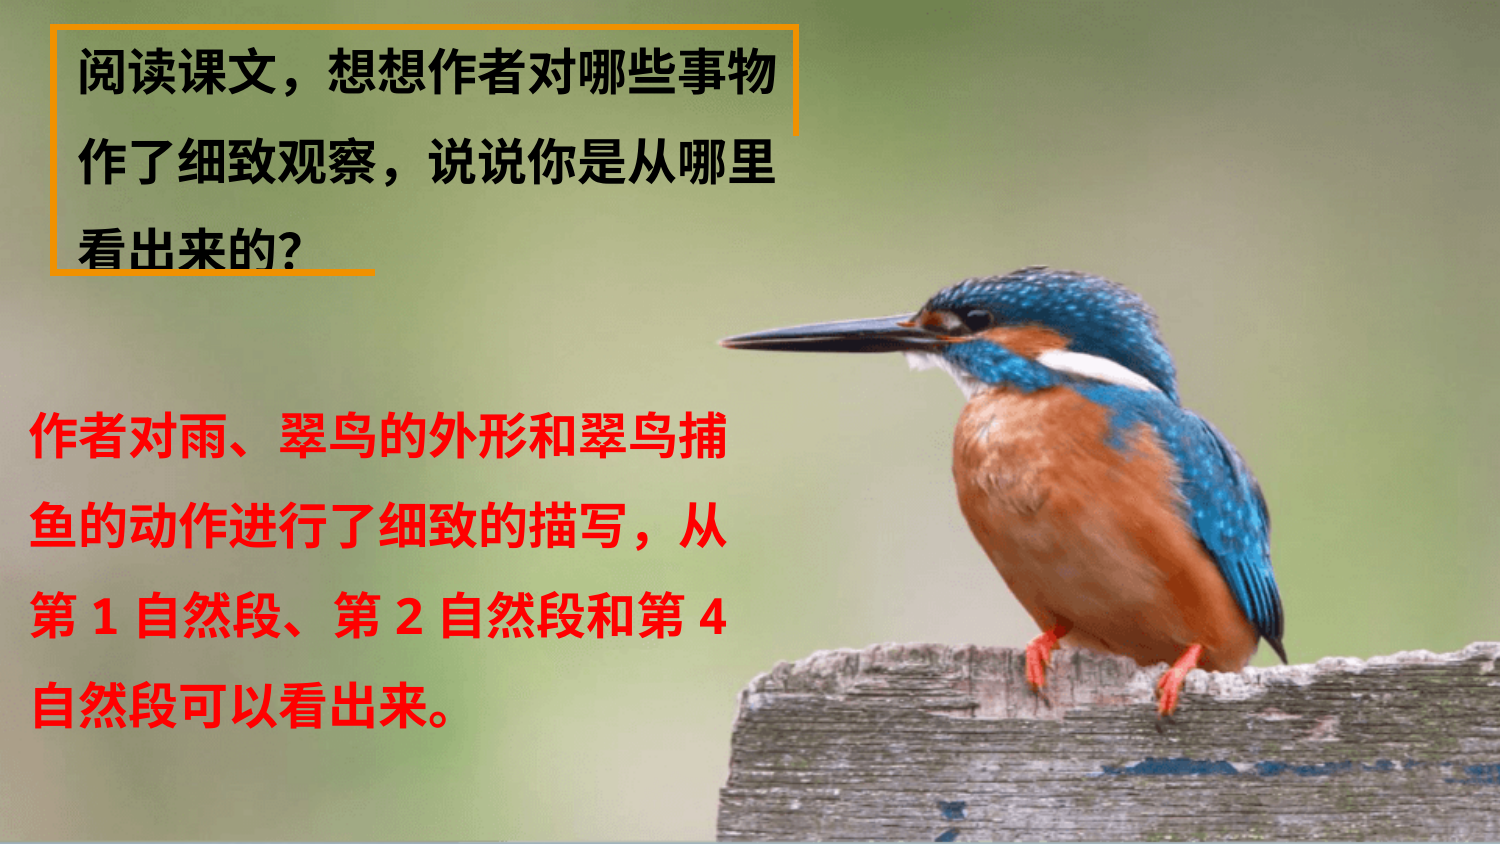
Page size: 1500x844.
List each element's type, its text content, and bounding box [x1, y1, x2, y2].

text_box [53, 26, 797, 273]
text_box 作者对雨、翠鸟的外形和翠鸟捕鱼的动作进行了细致的描写，从第1自然段、第2自然段和第4自然段可以看出来。 [20, 370, 775, 739]
text_box [0, 0, 1500, 844]
text_box 阅读课文，想想作者对哪些事物作了细致观察，说说你是从哪里看出来的？ [66, 0, 809, 325]
